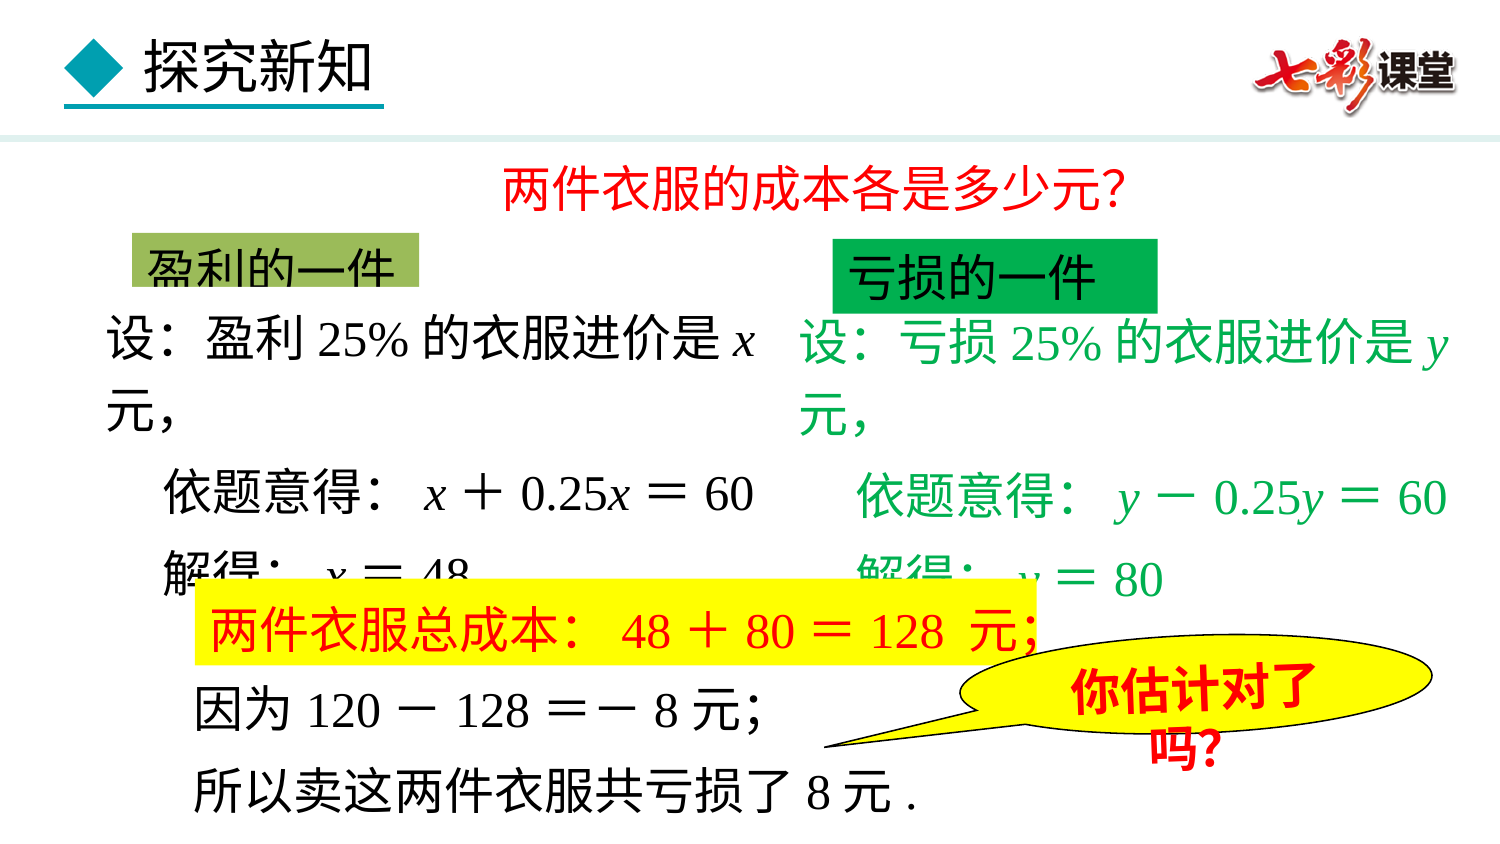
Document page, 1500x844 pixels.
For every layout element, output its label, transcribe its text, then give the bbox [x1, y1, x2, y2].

text_box 你估计对了吗？ [824, 634, 1433, 748]
text_box 两件衣服的成本各是多少元？ [486, 137, 1179, 225]
text_box 设：盈利25%的衣服进价是x元， 依题意得：x＋0.25x＝60 解得：x＝48 [90, 286, 802, 610]
text_box 设：亏损25%的衣服进价是y元， 依题意得：y－0.25y＝60 解得：y＝80 [783, 291, 1500, 614]
picture [1249, 32, 1461, 118]
text_box 因为120－128＝－8元； 所以卖这两件衣服共亏损了8元. [179, 657, 943, 827]
text_box 亏损的一件 [832, 238, 1158, 291]
text_box 盈利的一件 [132, 232, 420, 286]
text_box 两件衣服总成本：48＋80＝128 元； [194, 578, 1037, 666]
